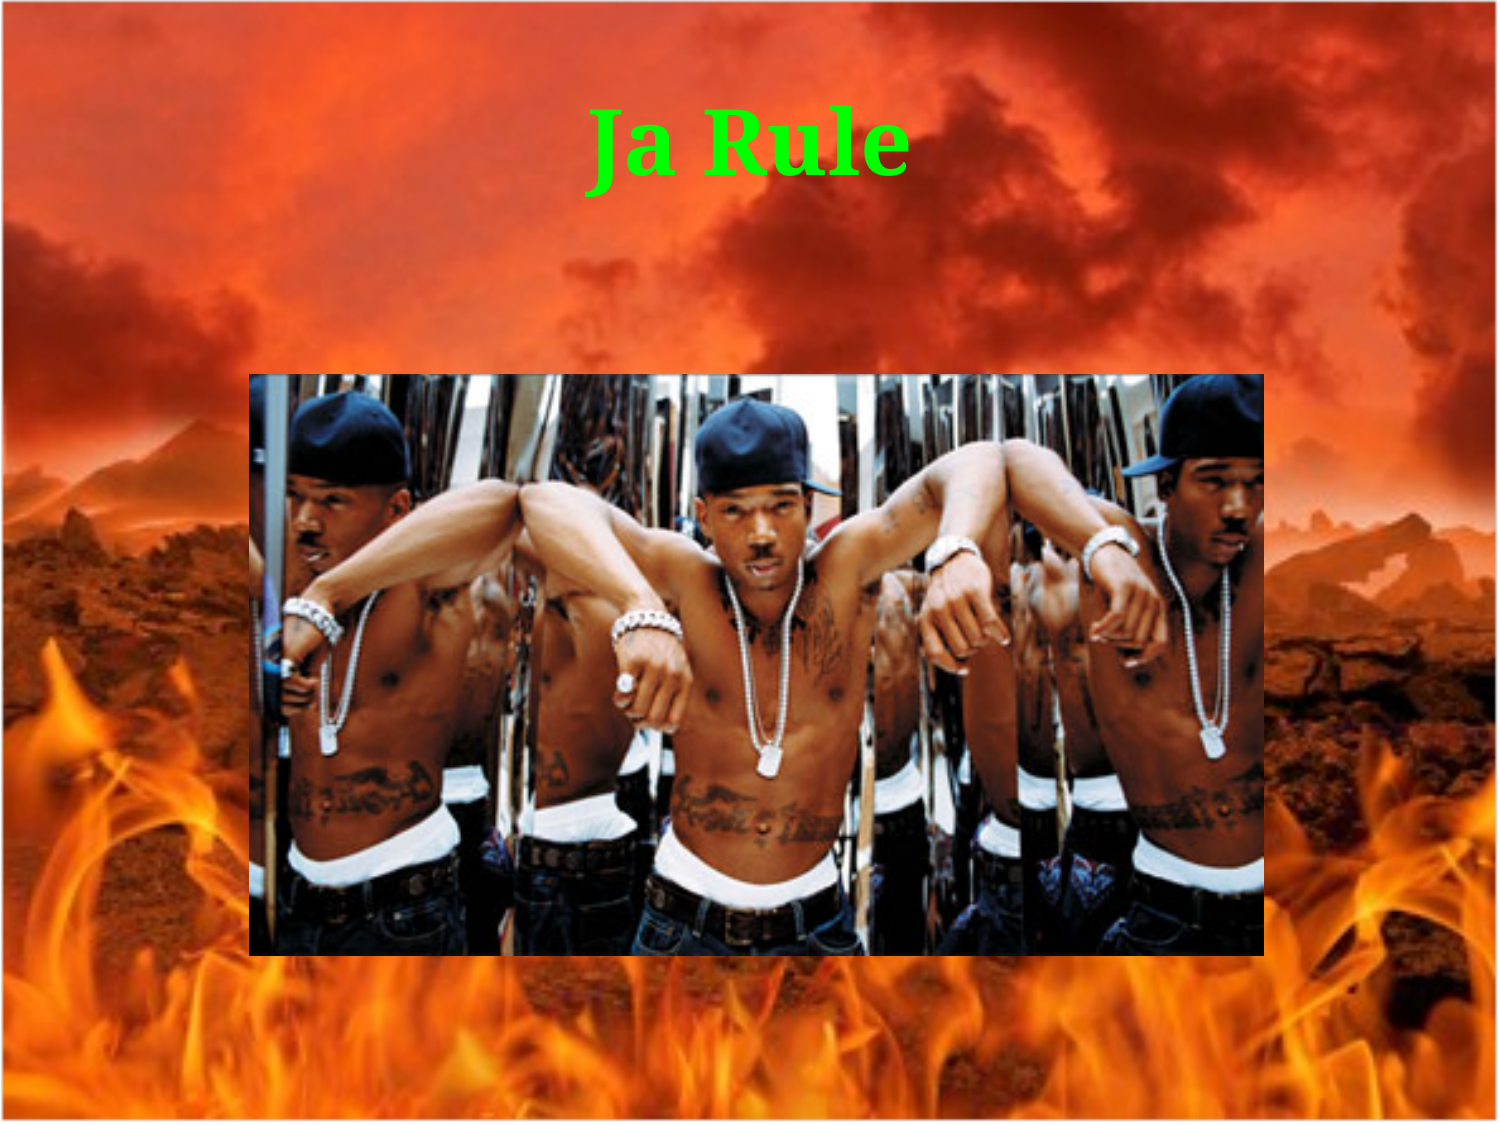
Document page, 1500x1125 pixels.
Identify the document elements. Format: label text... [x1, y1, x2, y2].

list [249, 374, 1265, 956]
picture [0, 0, 1500, 1125]
title Ja Rule [75, 45, 1425, 233]
